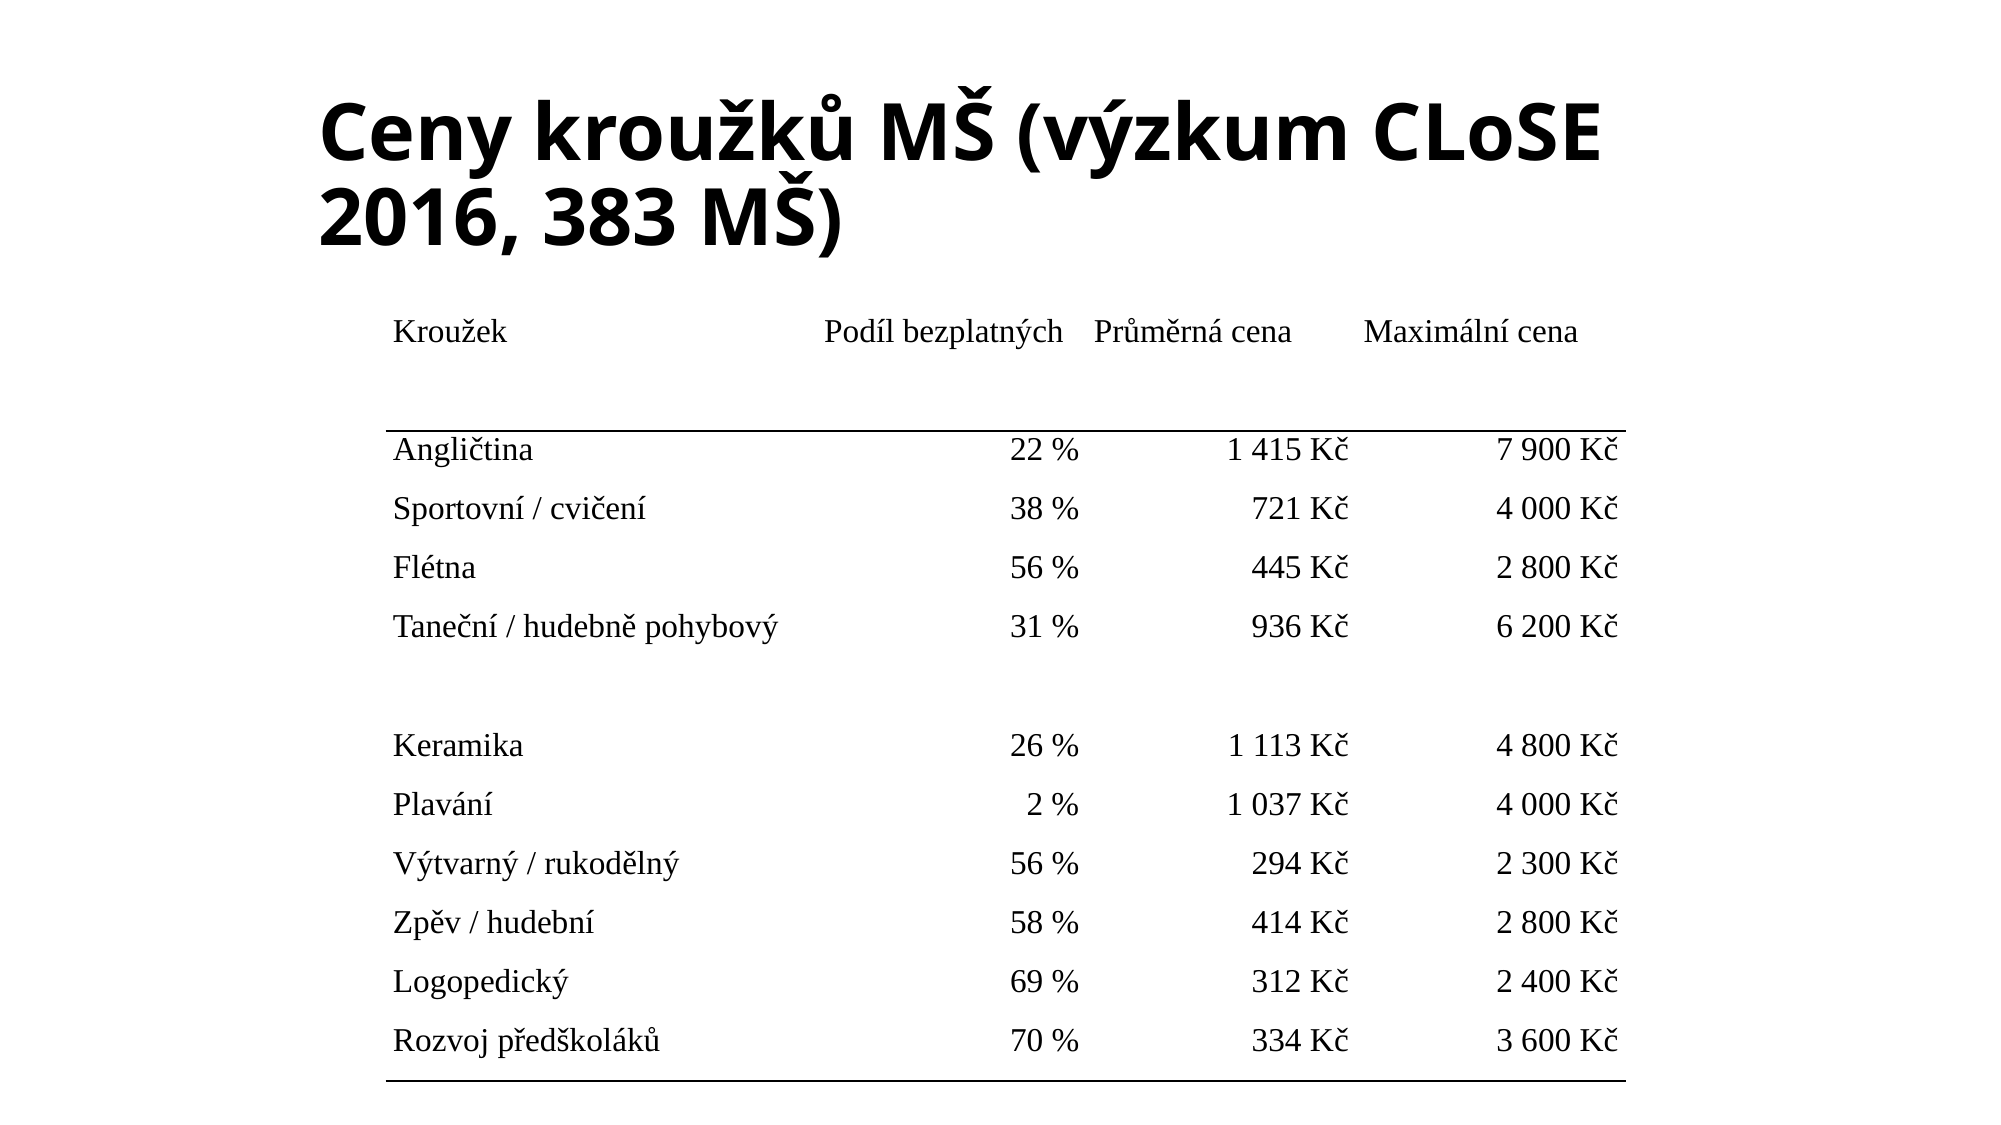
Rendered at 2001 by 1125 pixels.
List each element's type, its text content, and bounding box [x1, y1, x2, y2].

table_cell 2 800 Kč [1356, 904, 1626, 963]
table_cell 7 900 Kč [1356, 432, 1626, 490]
table_cell 414 Kč [1087, 904, 1356, 963]
table_cell 69 % [817, 963, 1087, 1022]
table_cell Logopedický [386, 963, 817, 1022]
table_cell 6 200 Kč [1356, 608, 1626, 726]
table_cell Keramika [386, 726, 817, 786]
table_cell Výtvarný / rukodělný [386, 845, 817, 904]
table_cell 56 % [817, 549, 1087, 608]
table_cell 56 % [817, 845, 1087, 904]
table_cell 2 400 Kč [1356, 963, 1626, 1022]
table_cell 1 415 Kč [1087, 432, 1356, 490]
table_header Průměrná cena [1087, 312, 1356, 430]
table_cell 294 Kč [1087, 845, 1356, 904]
table_cell 936 Kč [1087, 608, 1356, 726]
table_cell 2 800 Kč [1356, 549, 1626, 608]
table_header Kroužek [386, 312, 817, 430]
table_cell 721 Kč [1087, 490, 1356, 549]
table_cell Plavání [386, 786, 817, 845]
table_cell 26 % [817, 726, 1087, 786]
table_cell 4 800 Kč [1356, 726, 1626, 786]
table_header Podíl bezplatných [817, 312, 1087, 430]
table_cell 4 000 Kč [1356, 490, 1626, 549]
table_cell Flétna [386, 549, 817, 608]
table_cell 58 % [817, 904, 1087, 963]
table_cell 38 % [817, 490, 1087, 549]
table_cell 70 % [817, 1022, 1087, 1080]
table_cell Taneční / hudebně pohybový [386, 608, 817, 726]
table_cell 2 300 Kč [1356, 845, 1626, 904]
table_cell 31 % [817, 608, 1087, 726]
table_cell Angličtina [386, 432, 817, 490]
table_cell 1 037 Kč [1087, 786, 1356, 845]
table_cell 4 000 Kč [1356, 786, 1626, 845]
table_cell Rozvoj předškoláků [386, 1022, 817, 1080]
table_header Maximální cena [1356, 312, 1626, 430]
title Ceny kroužků MŠ (výzkum CLoSE 2016, 383 MŠ) [303, 42, 1709, 313]
table_cell 22 % [817, 432, 1087, 490]
table_cell 1 113 Kč [1087, 726, 1356, 786]
table_cell 3 600 Kč [1356, 1022, 1626, 1080]
table_cell Sportovní / cvičení [386, 490, 817, 549]
table_cell 334 Kč [1087, 1022, 1356, 1080]
table_cell 312 Kč [1087, 963, 1356, 1022]
table_cell 445 Kč [1087, 549, 1356, 608]
table_cell Zpěv / hudební [386, 904, 817, 963]
table_cell 2 % [817, 786, 1087, 845]
